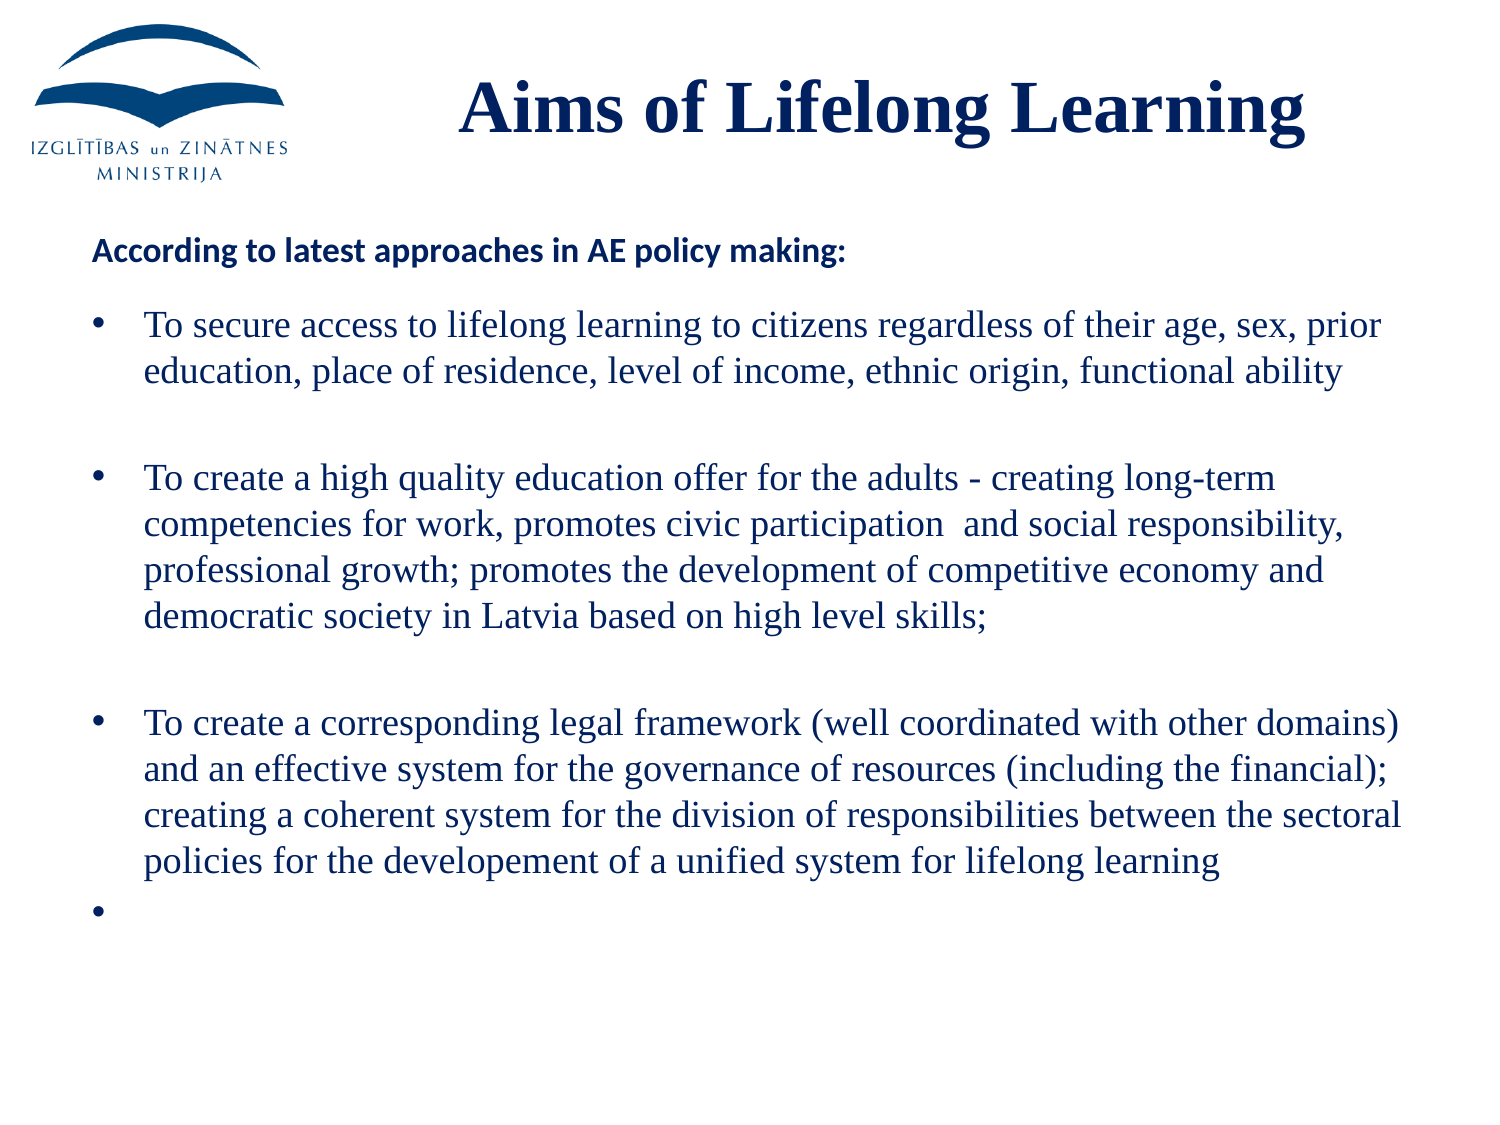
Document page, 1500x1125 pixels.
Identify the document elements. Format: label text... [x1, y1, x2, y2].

list According to latest approaches in AE policy making: To secure access to lifelong learning to citizens regardless of their age, sex, prior education, place of residence, level of income, ethnic origin, functional ability To create a high quality education offer for the adults - creating long-term competencies for work, promotes civic participation and social responsibility, professional growth; promotes the development of competitive economy and democratic society in Latvia based on high level skills; To create a corresponding legal framework (well coordinated with other domains) and an effective system for the governance of resources (including the financial); creating a coherent system for the division of responsibilities between the sectoral policies for the developement of a unified system for lifelong learning [76, 219, 1426, 1006]
title Aims of Lifelong Learning [359, 44, 1426, 162]
picture [0, 0, 317, 205]
